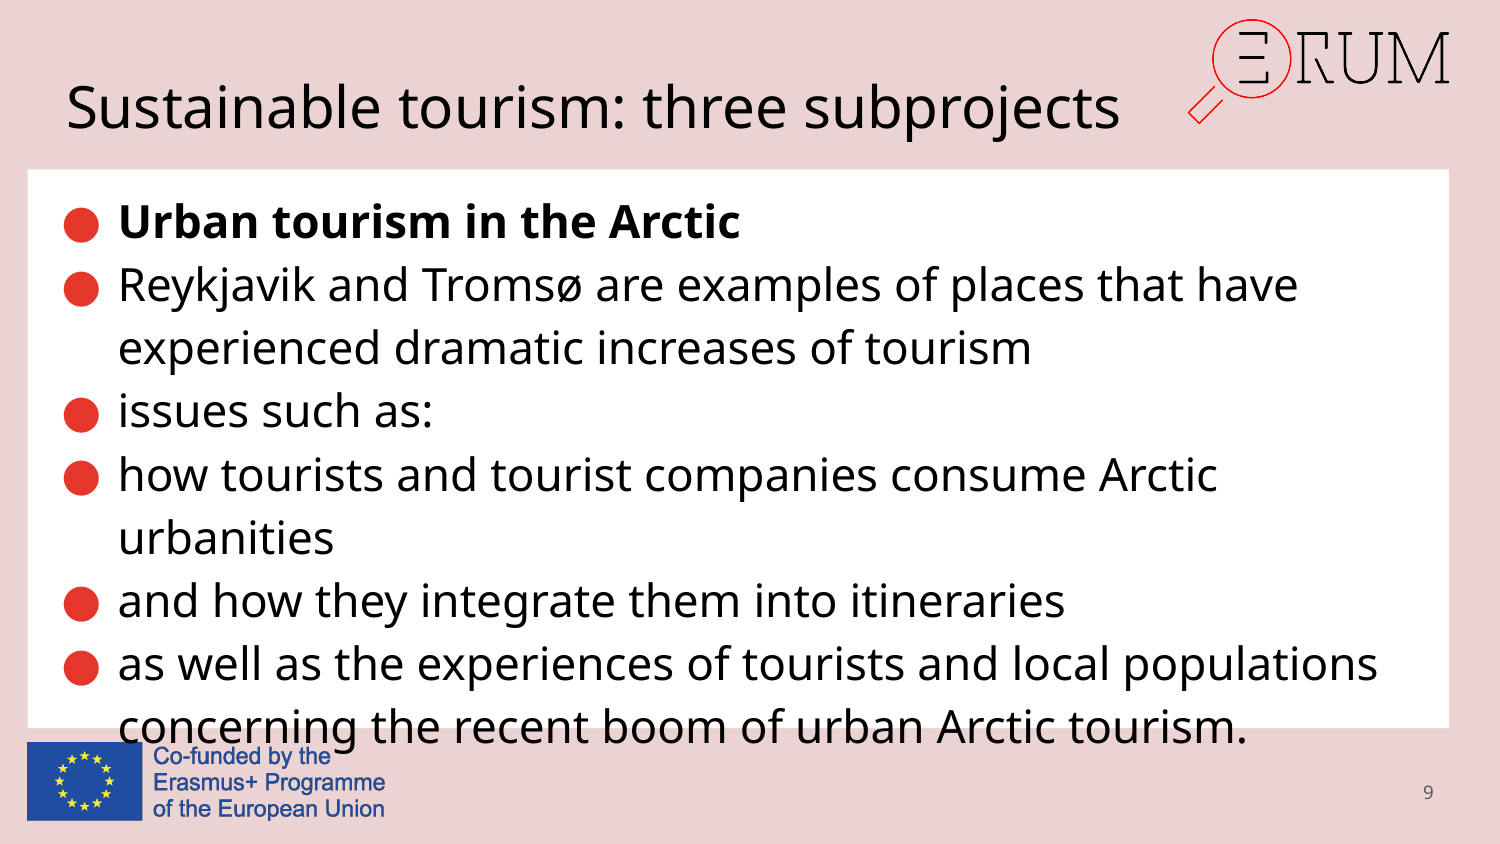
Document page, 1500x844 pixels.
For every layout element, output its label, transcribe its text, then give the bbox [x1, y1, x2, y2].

picture [1136, 0, 1500, 137]
list Urban tourism in the Arctic Reykjavik and Tromsø are examples of places that have experienced dramatic increases of tourism issues such as: how tourists and tourist companies consume Arctic urbanities and how they integrate them into itineraries as well as the experiences of tourists and local populations concerning the recent boom of urban Arctic tourism. [27, 169, 1449, 729]
slide_number 9 [1358, 761, 1449, 826]
title Sustainable tourism: three subprojects [51, 55, 1168, 150]
picture [27, 742, 385, 821]
